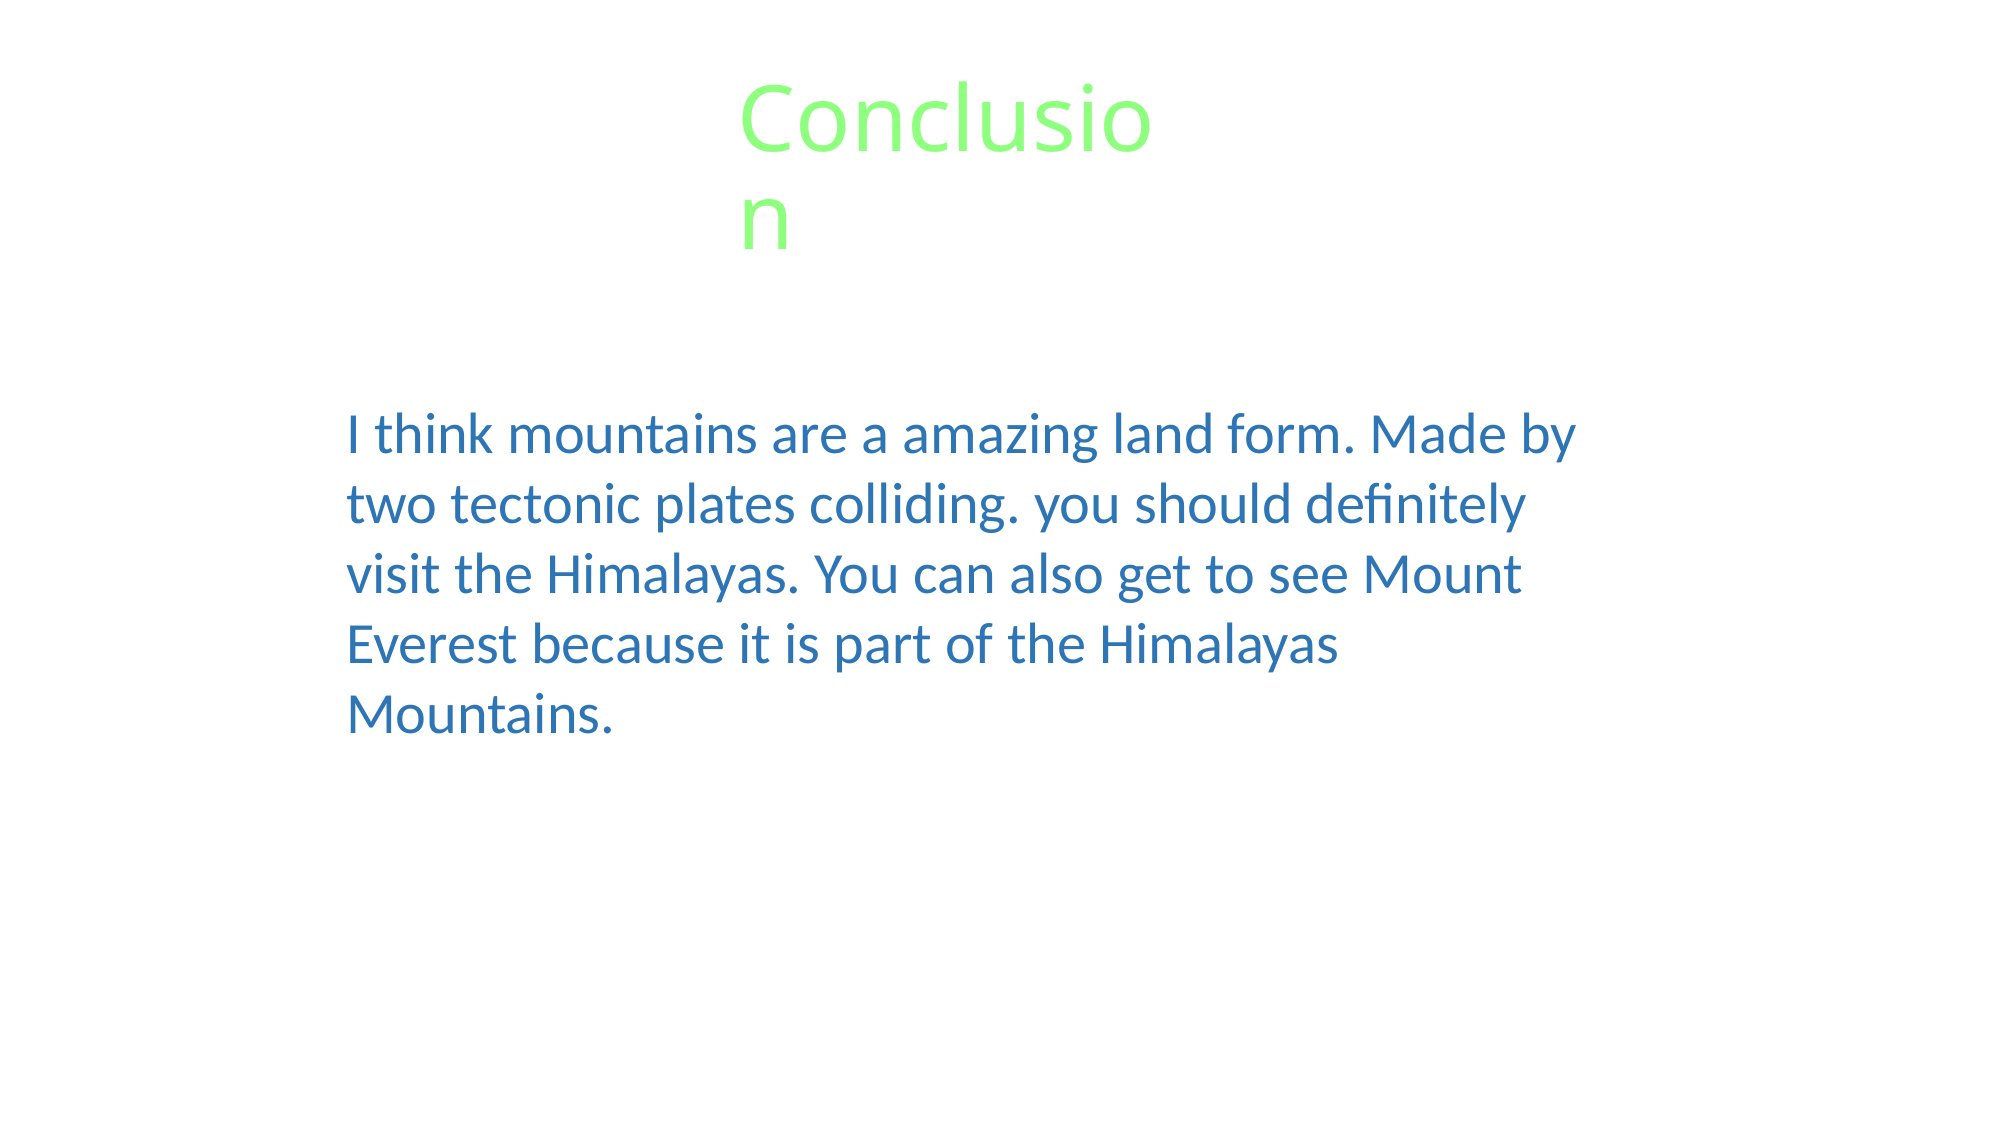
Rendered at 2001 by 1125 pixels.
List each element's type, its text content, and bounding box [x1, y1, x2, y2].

title Conclusion [722, 62, 1175, 280]
text_box I think mountains are a amazing land form. Made by two tectonic plates colliding. you should definitely visit the Himalayas. You can also get to see Mount Everest because it is part of the Himalayas Mountains. [331, 388, 1608, 753]
